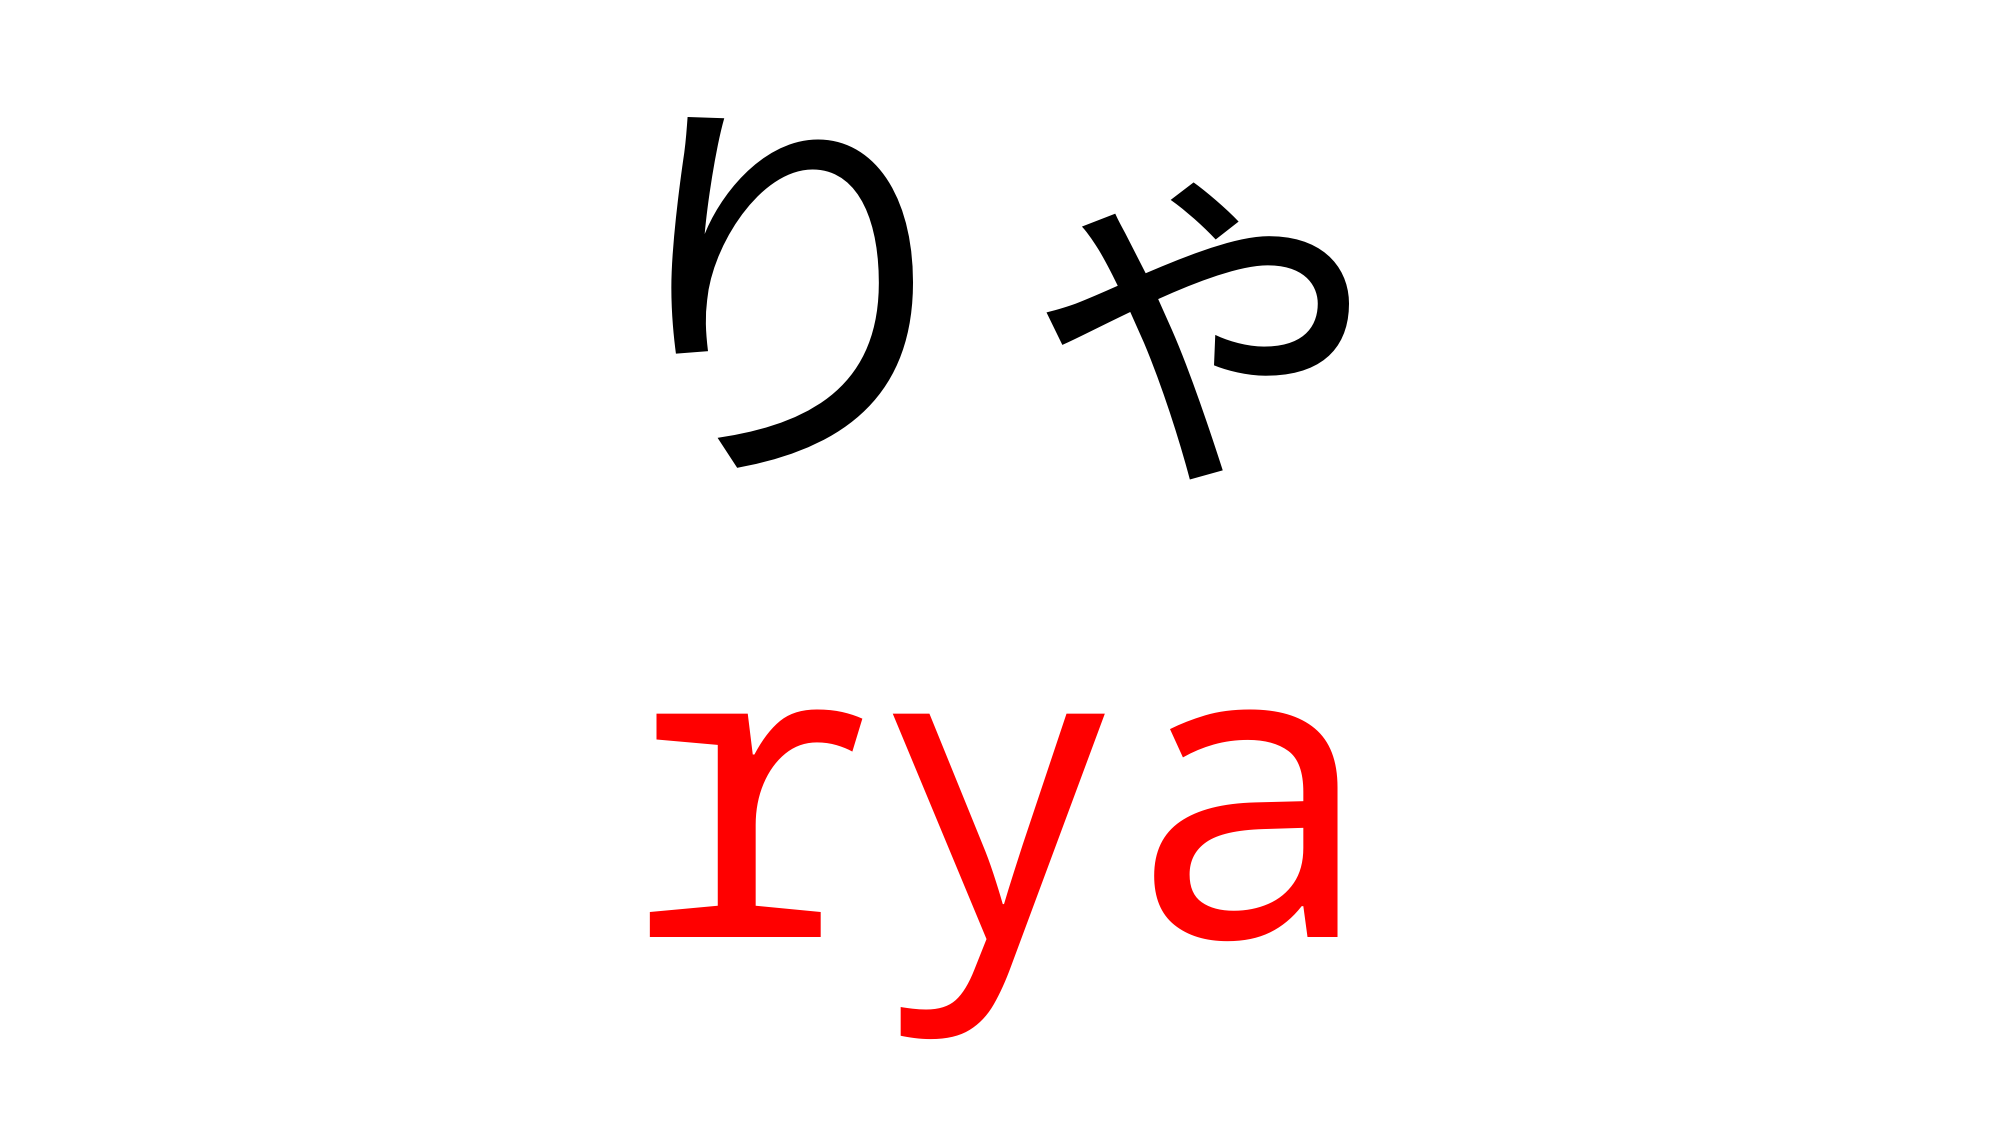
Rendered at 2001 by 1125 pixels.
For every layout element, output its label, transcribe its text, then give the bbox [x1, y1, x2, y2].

text_box rya [249, 562, 1750, 1036]
title りゃ [249, 71, 1750, 545]
